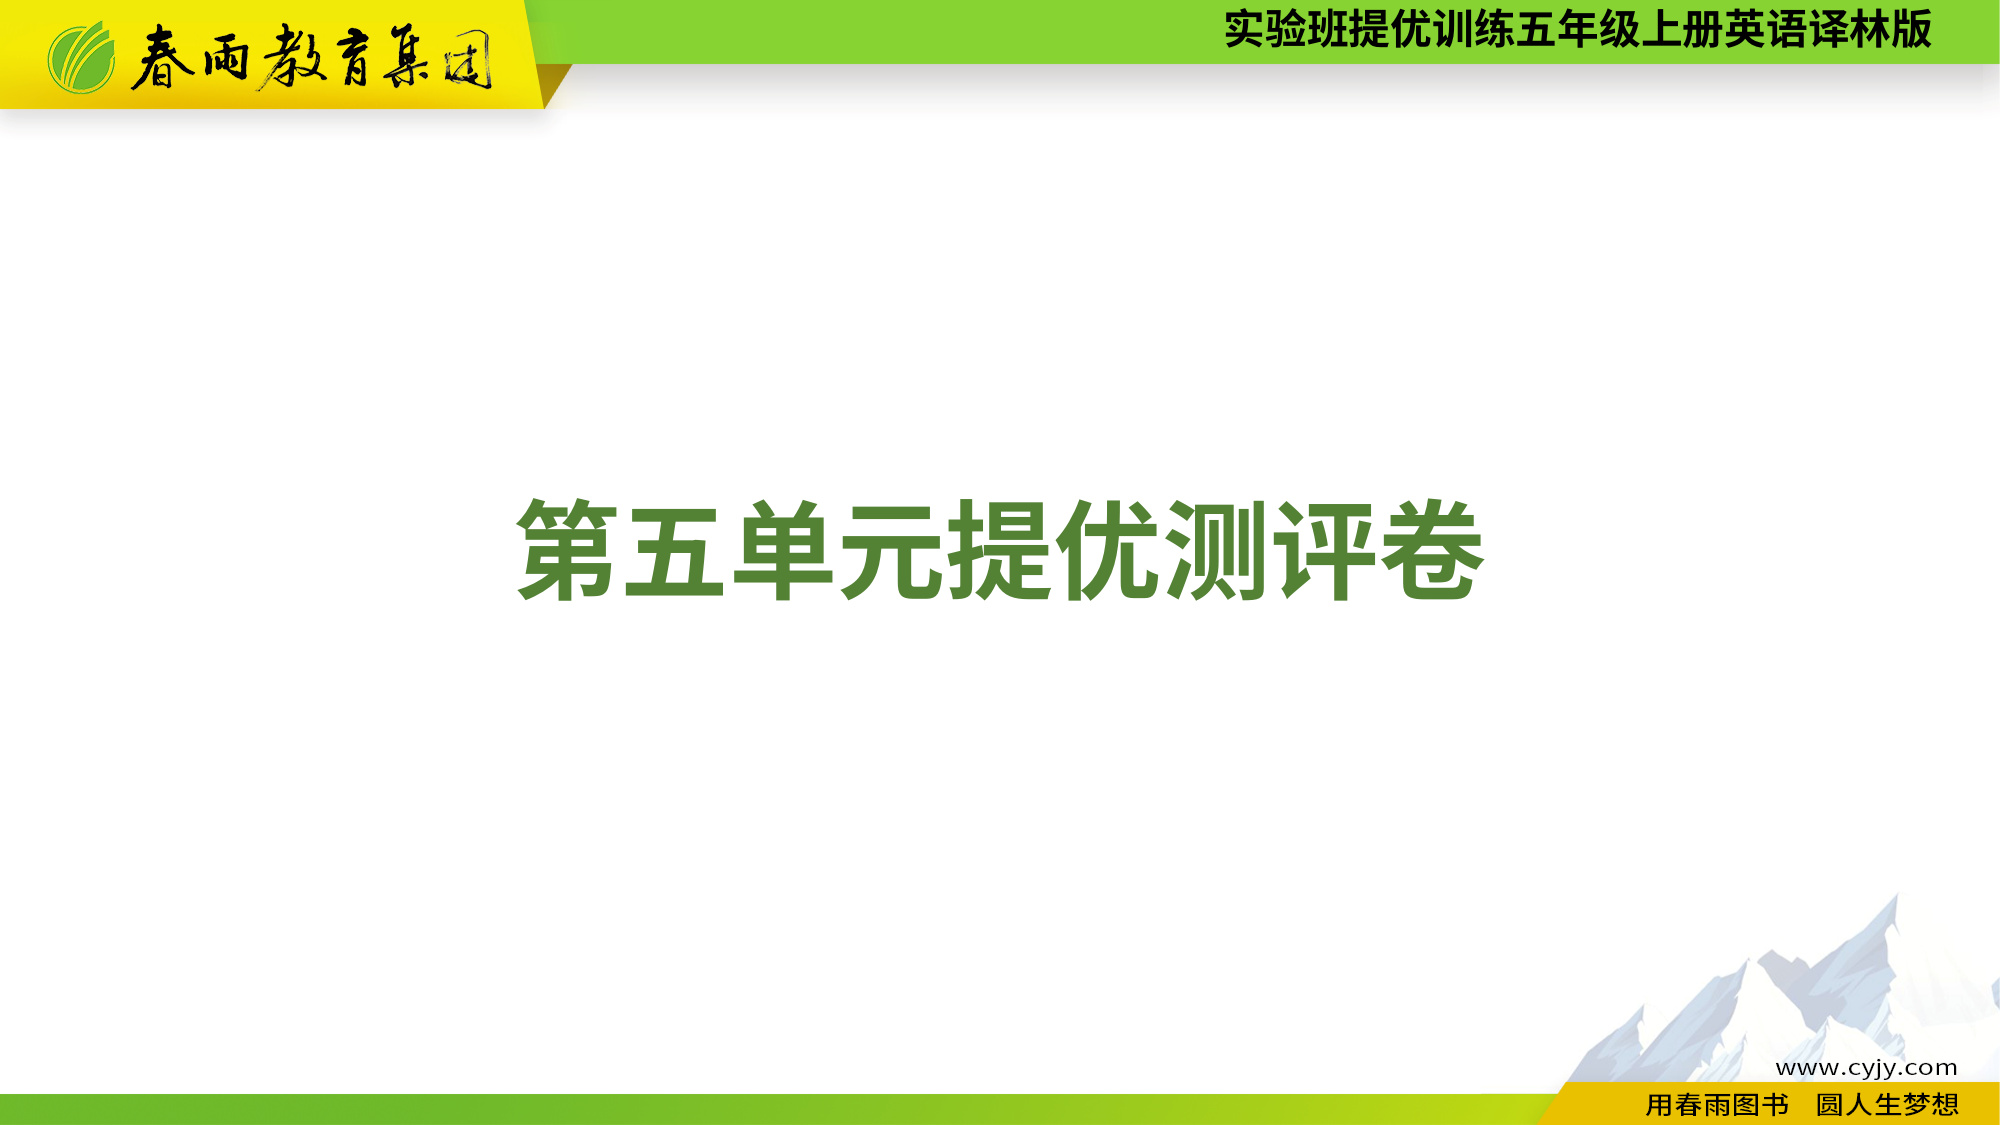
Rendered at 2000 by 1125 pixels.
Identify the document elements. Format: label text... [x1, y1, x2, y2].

text_box 第五单元提优测评卷 [0, 410, 2000, 621]
picture [0, 0, 2000, 410]
picture [0, 621, 2000, 1125]
